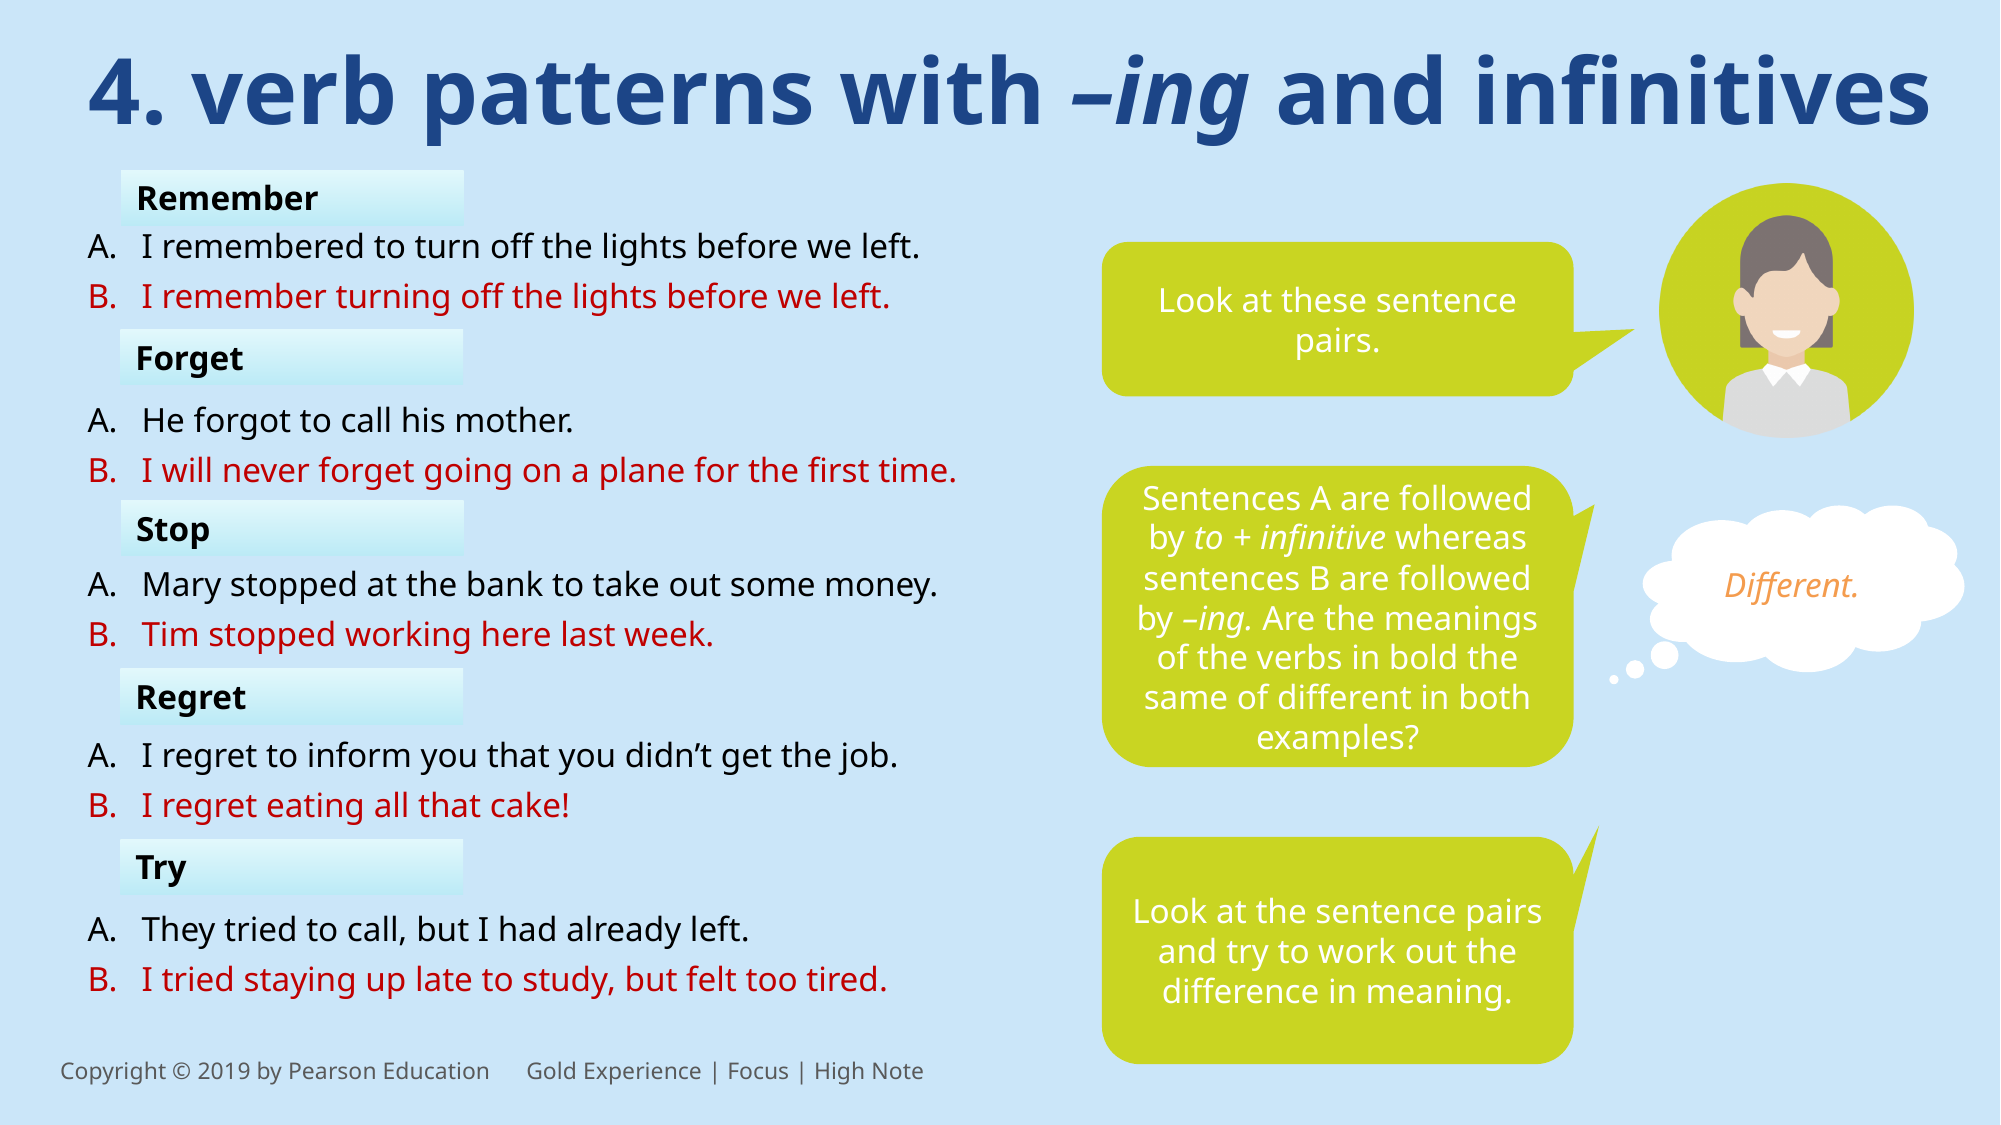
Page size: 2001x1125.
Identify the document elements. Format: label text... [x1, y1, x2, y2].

text_box Tim stopped working here last week. [51, 605, 1101, 662]
text_box Mary stopped at the bank to take out some money. [51, 555, 1101, 605]
text_box Stop [121, 500, 464, 555]
text_box Try [120, 839, 464, 895]
text_box Different. [1642, 505, 1965, 673]
title 4. verb patterns with –ing and infinitives [73, 37, 2000, 253]
picture [1658, 182, 1915, 439]
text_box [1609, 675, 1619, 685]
text_box I regret eating all that cake! [51, 776, 1127, 832]
text_box I remembered to turn off the lights before we left. [51, 217, 1127, 267]
text_box I regret to inform you that you didn’t get the job. [51, 726, 1127, 776]
text_box Look at the sentence pairs and try to work out the difference in meaning. [1101, 825, 1600, 1065]
text_box Different. [1625, 660, 1645, 679]
text_box Regret [120, 668, 464, 725]
text_box Sentences A are followed by to + infinitive whereas sentences B are followed by –ing. Are the meanings of the verbs in bold the same of different in both examples? [1101, 465, 1595, 768]
text_box They tried to call, but I had already left. [51, 901, 1101, 950]
text_box I tried staying up late to study, but felt too tired. [51, 950, 1101, 1007]
text_box Forget [120, 329, 464, 385]
footer Copyright © 2019 by Pearson Education Gold Experience | Focus | High Note [45, 1040, 1084, 1101]
text_box He forgot to call his mother. [51, 391, 1127, 441]
text_box Remember [121, 170, 464, 226]
text_box I remember turning off the lights before we left. [51, 267, 1101, 323]
text_box I will never forget going on a plane for the first time. [51, 441, 1127, 498]
text_box Look at these sentence pairs. [1101, 241, 1635, 397]
